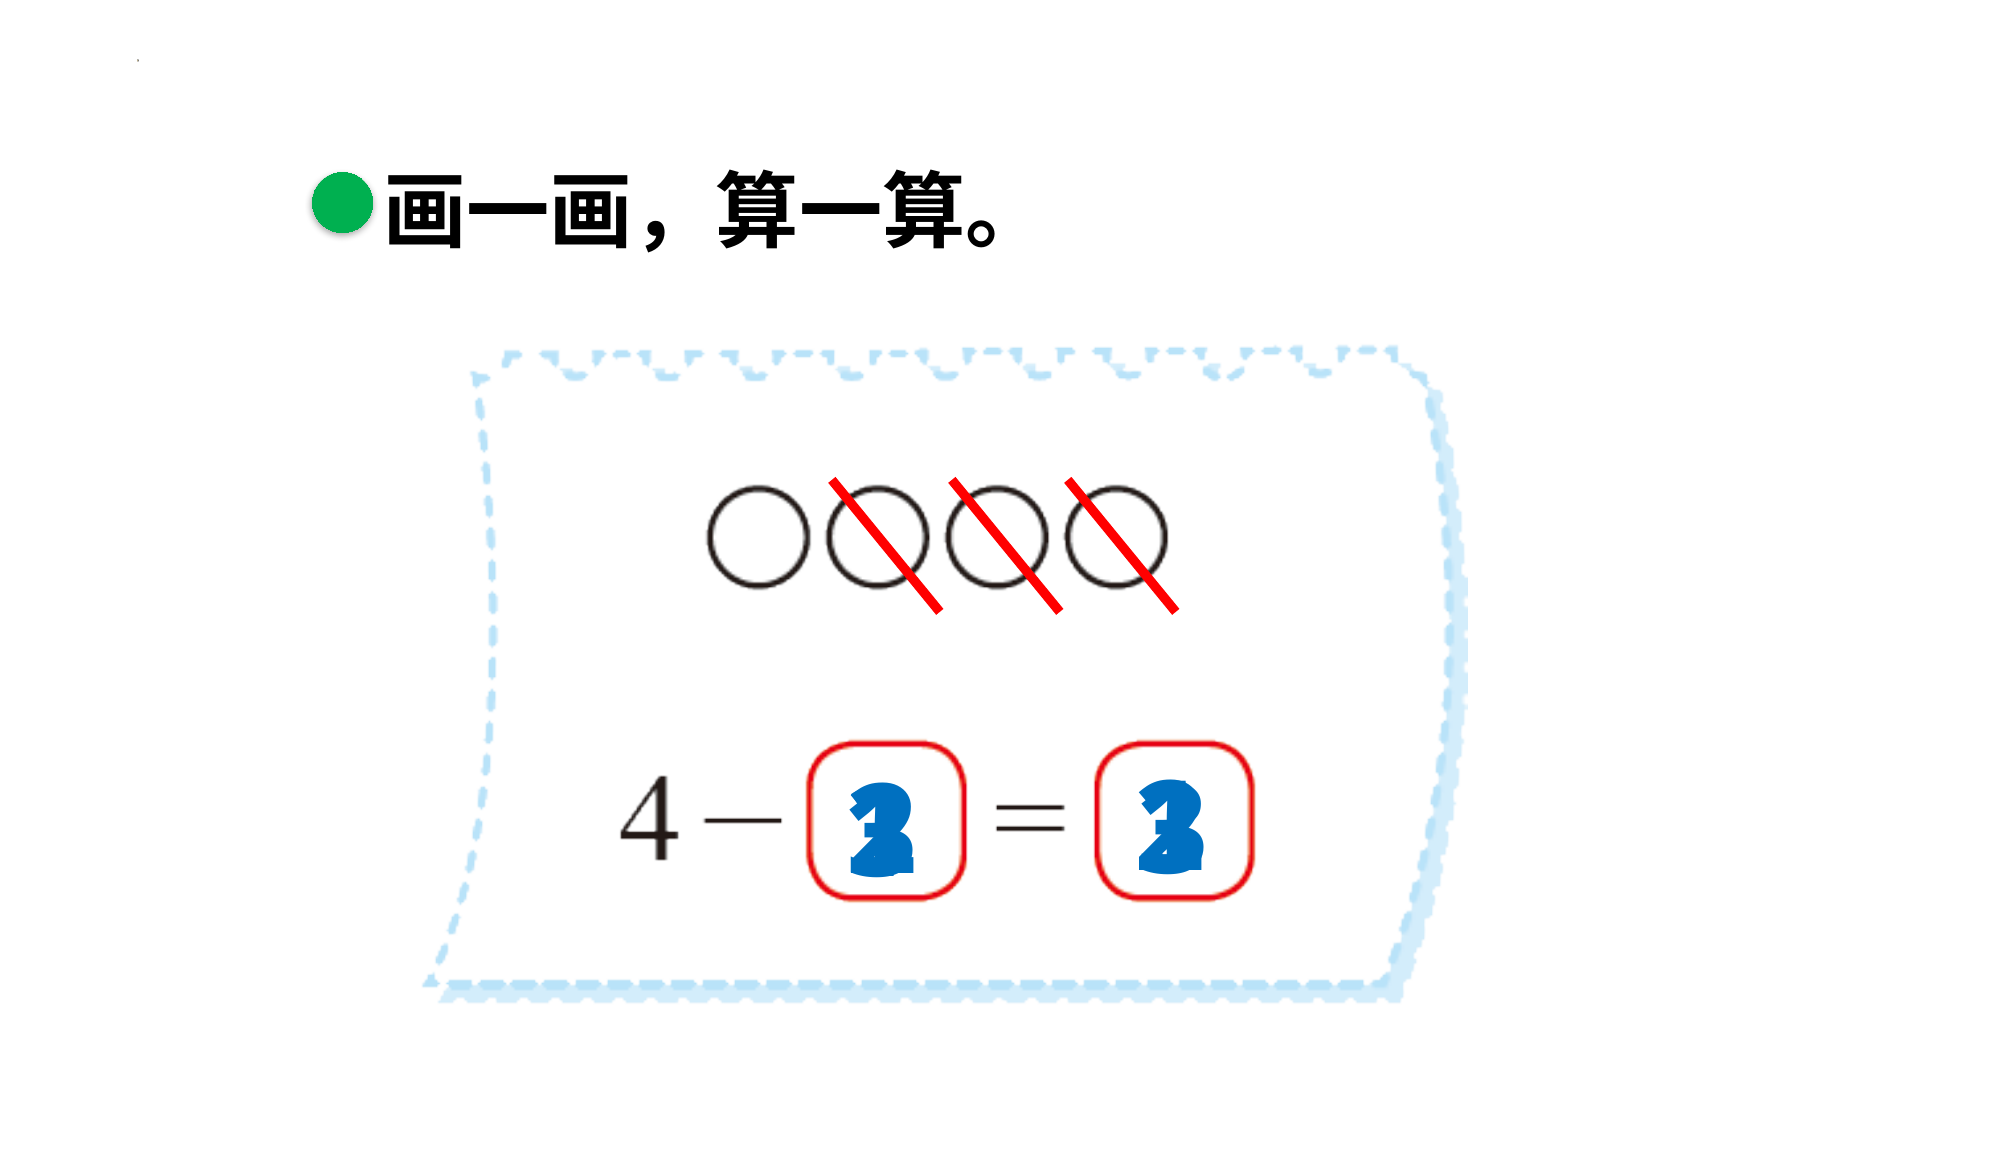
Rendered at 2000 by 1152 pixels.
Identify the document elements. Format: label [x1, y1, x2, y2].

text_box [312, 150, 1120, 268]
picture [391, 332, 1468, 1021]
text_box [953, 491, 1073, 601]
text_box [1073, 491, 1189, 601]
text_box [819, 491, 953, 601]
